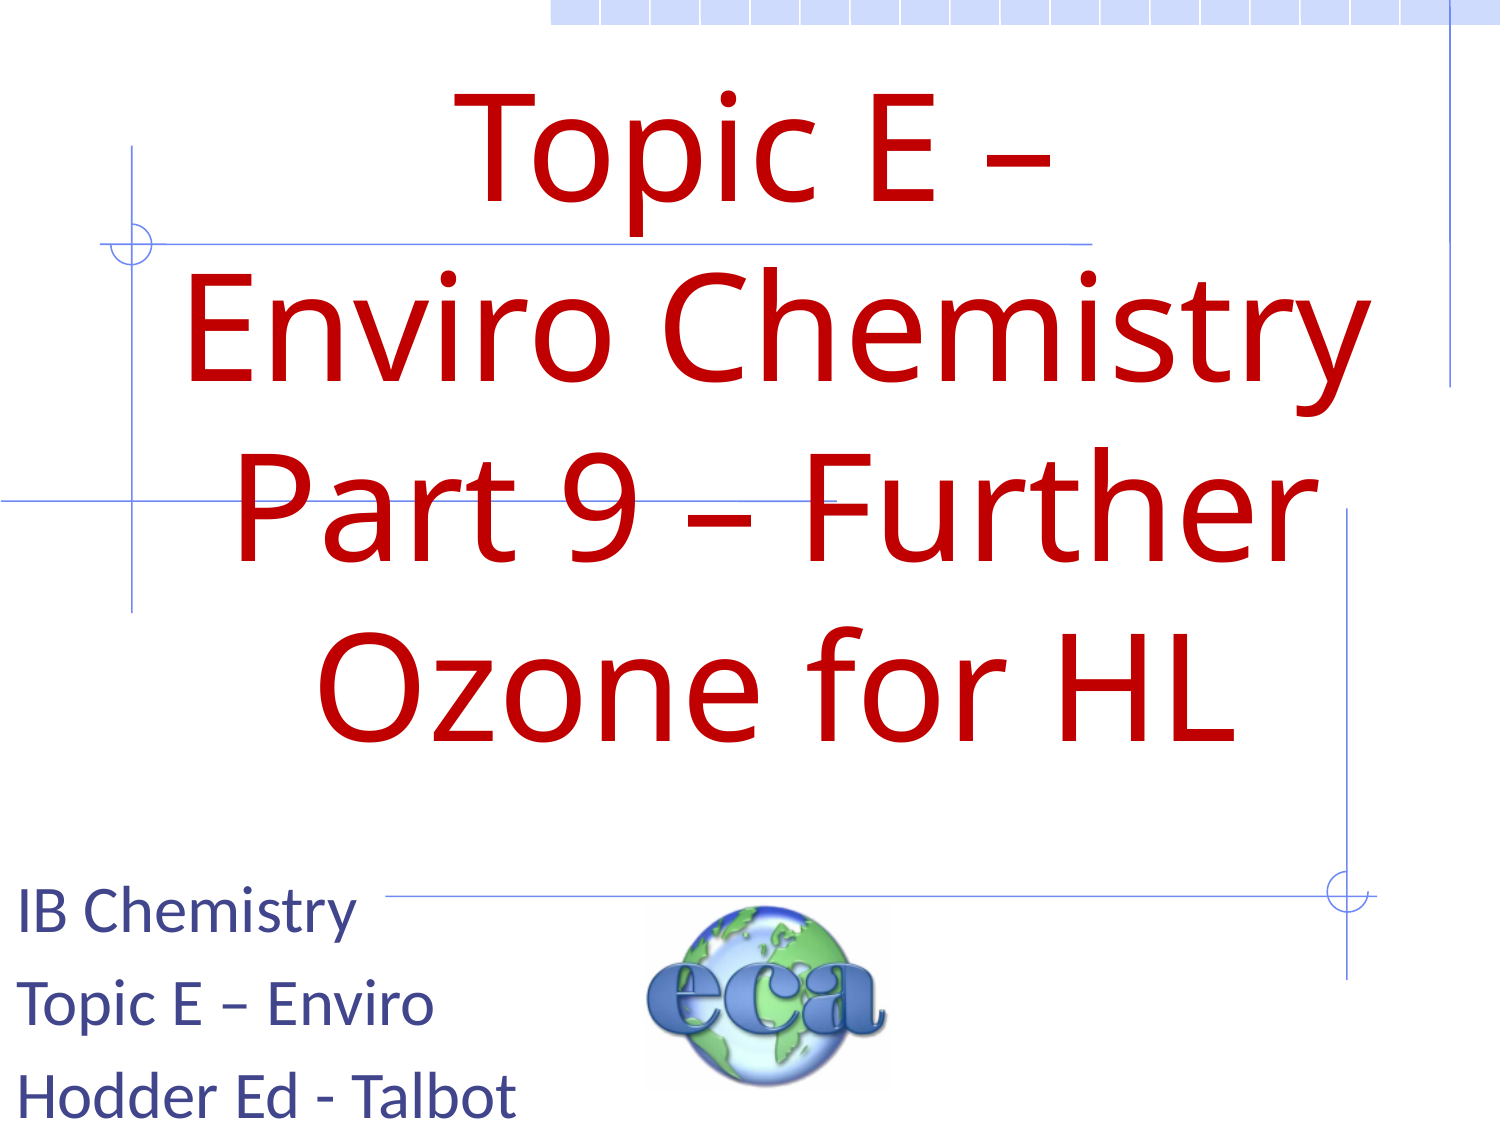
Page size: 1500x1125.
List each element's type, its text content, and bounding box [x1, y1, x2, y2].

subtitle IB Chemistry Topic E – Enviro Hodder Ed - Talbot [0, 857, 1052, 1125]
title Topic E – Enviro Chemistry Part 9 – Further Ozone for HL [49, 537, 1500, 779]
